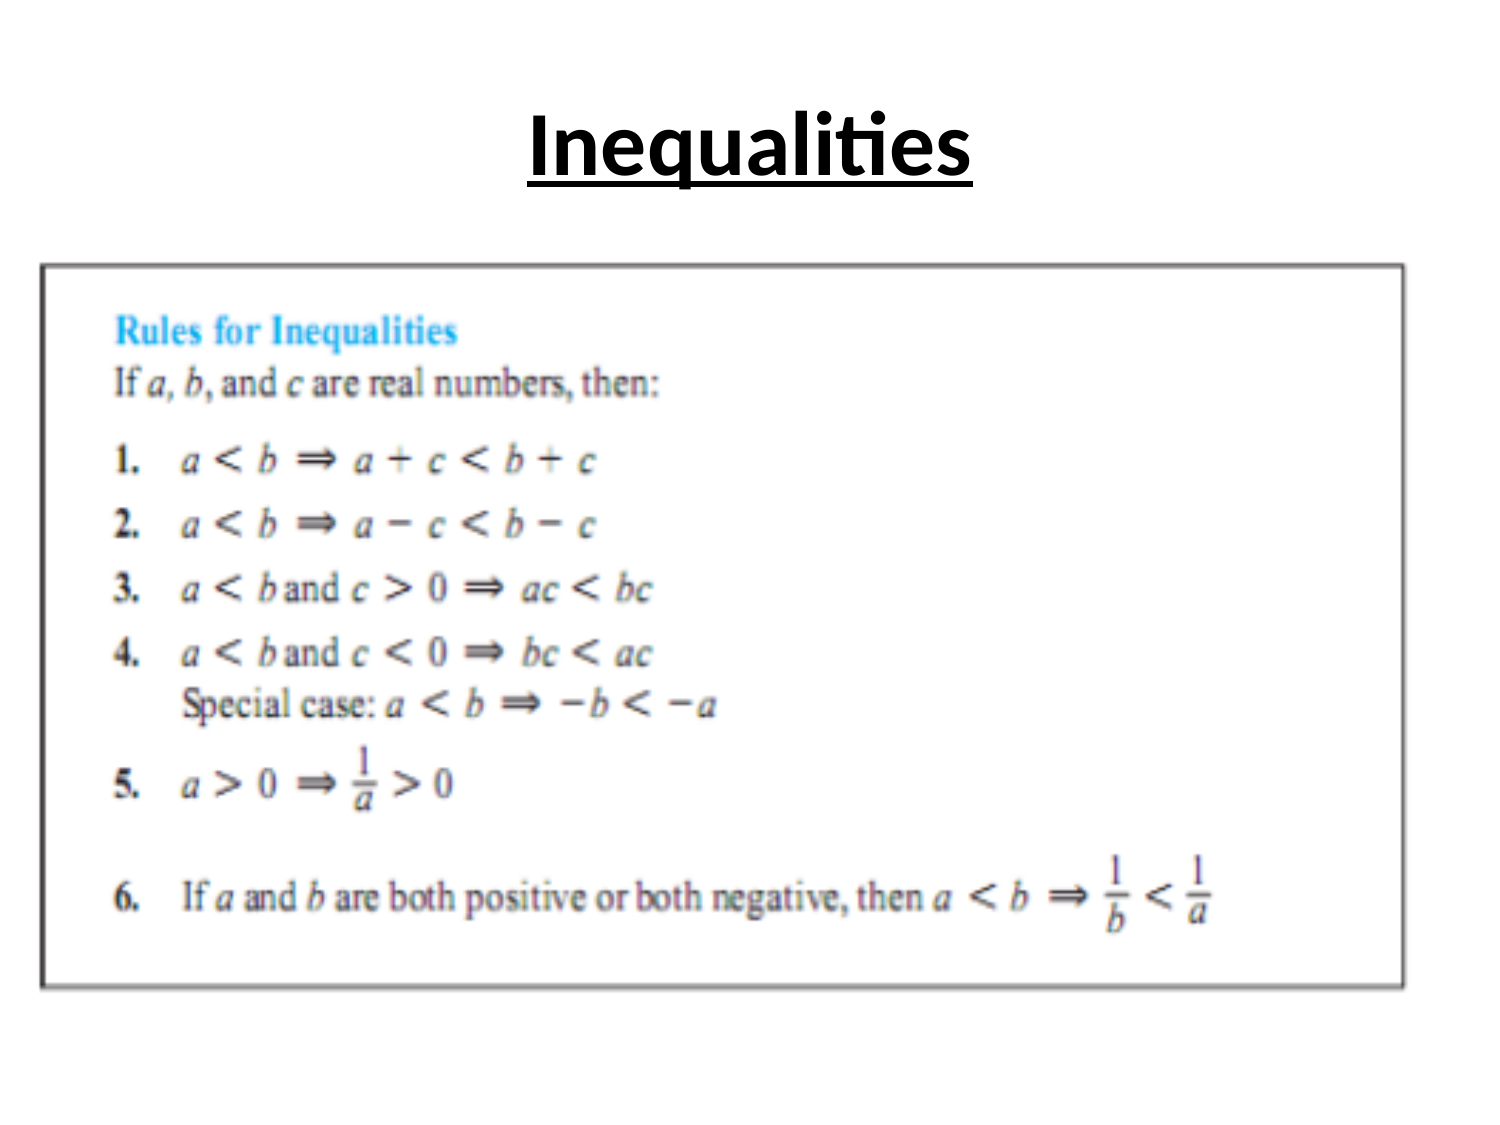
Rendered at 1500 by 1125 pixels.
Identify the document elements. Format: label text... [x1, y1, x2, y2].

title Inequalities [75, 45, 1425, 233]
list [34, 245, 1442, 997]
